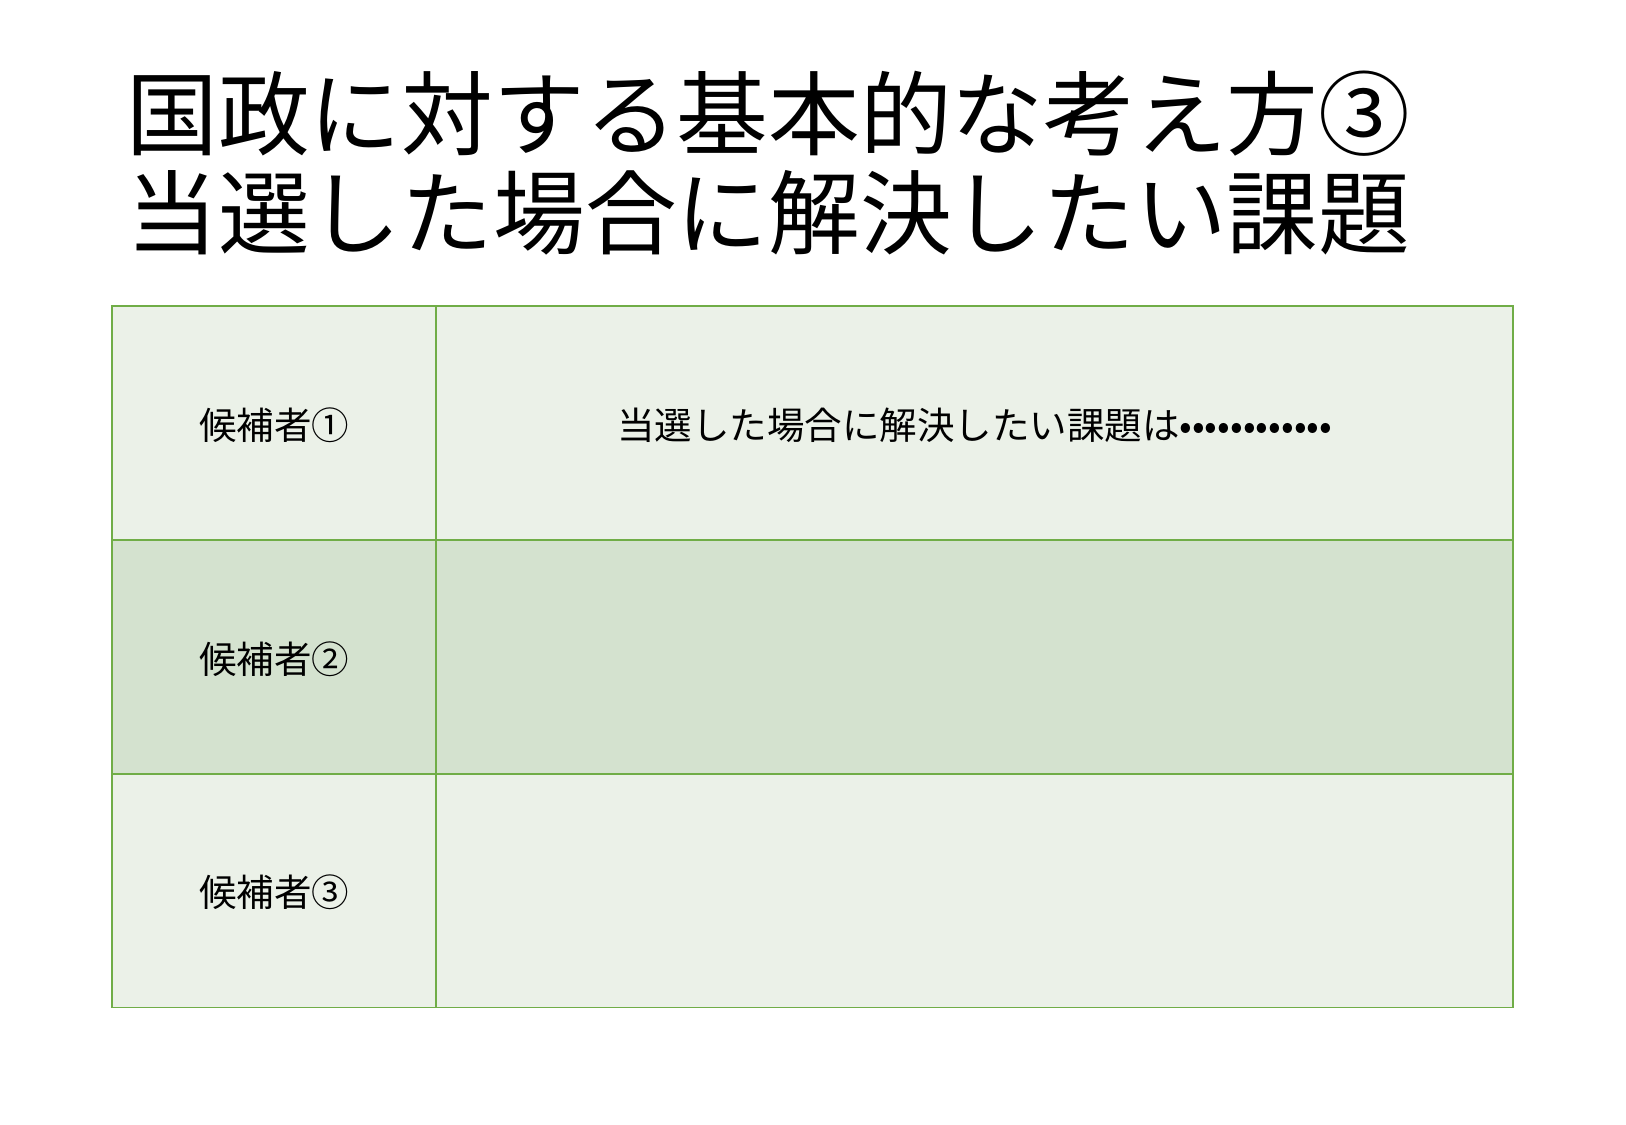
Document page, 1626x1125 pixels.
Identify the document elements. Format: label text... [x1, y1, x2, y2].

table_cell 候補者② [113, 541, 435, 773]
title 国政に対する基本的な考え方③ 当選した場合に解決したい課題 [111, 59, 1514, 278]
table_cell [437, 541, 1512, 773]
table_cell [437, 775, 1512, 1007]
table_cell 候補者③ [113, 775, 435, 1007]
table_header 当選した場合に解決したい課題は・・・・・・・・・・・・ [437, 307, 1512, 539]
table_header 候補者① [113, 307, 435, 539]
